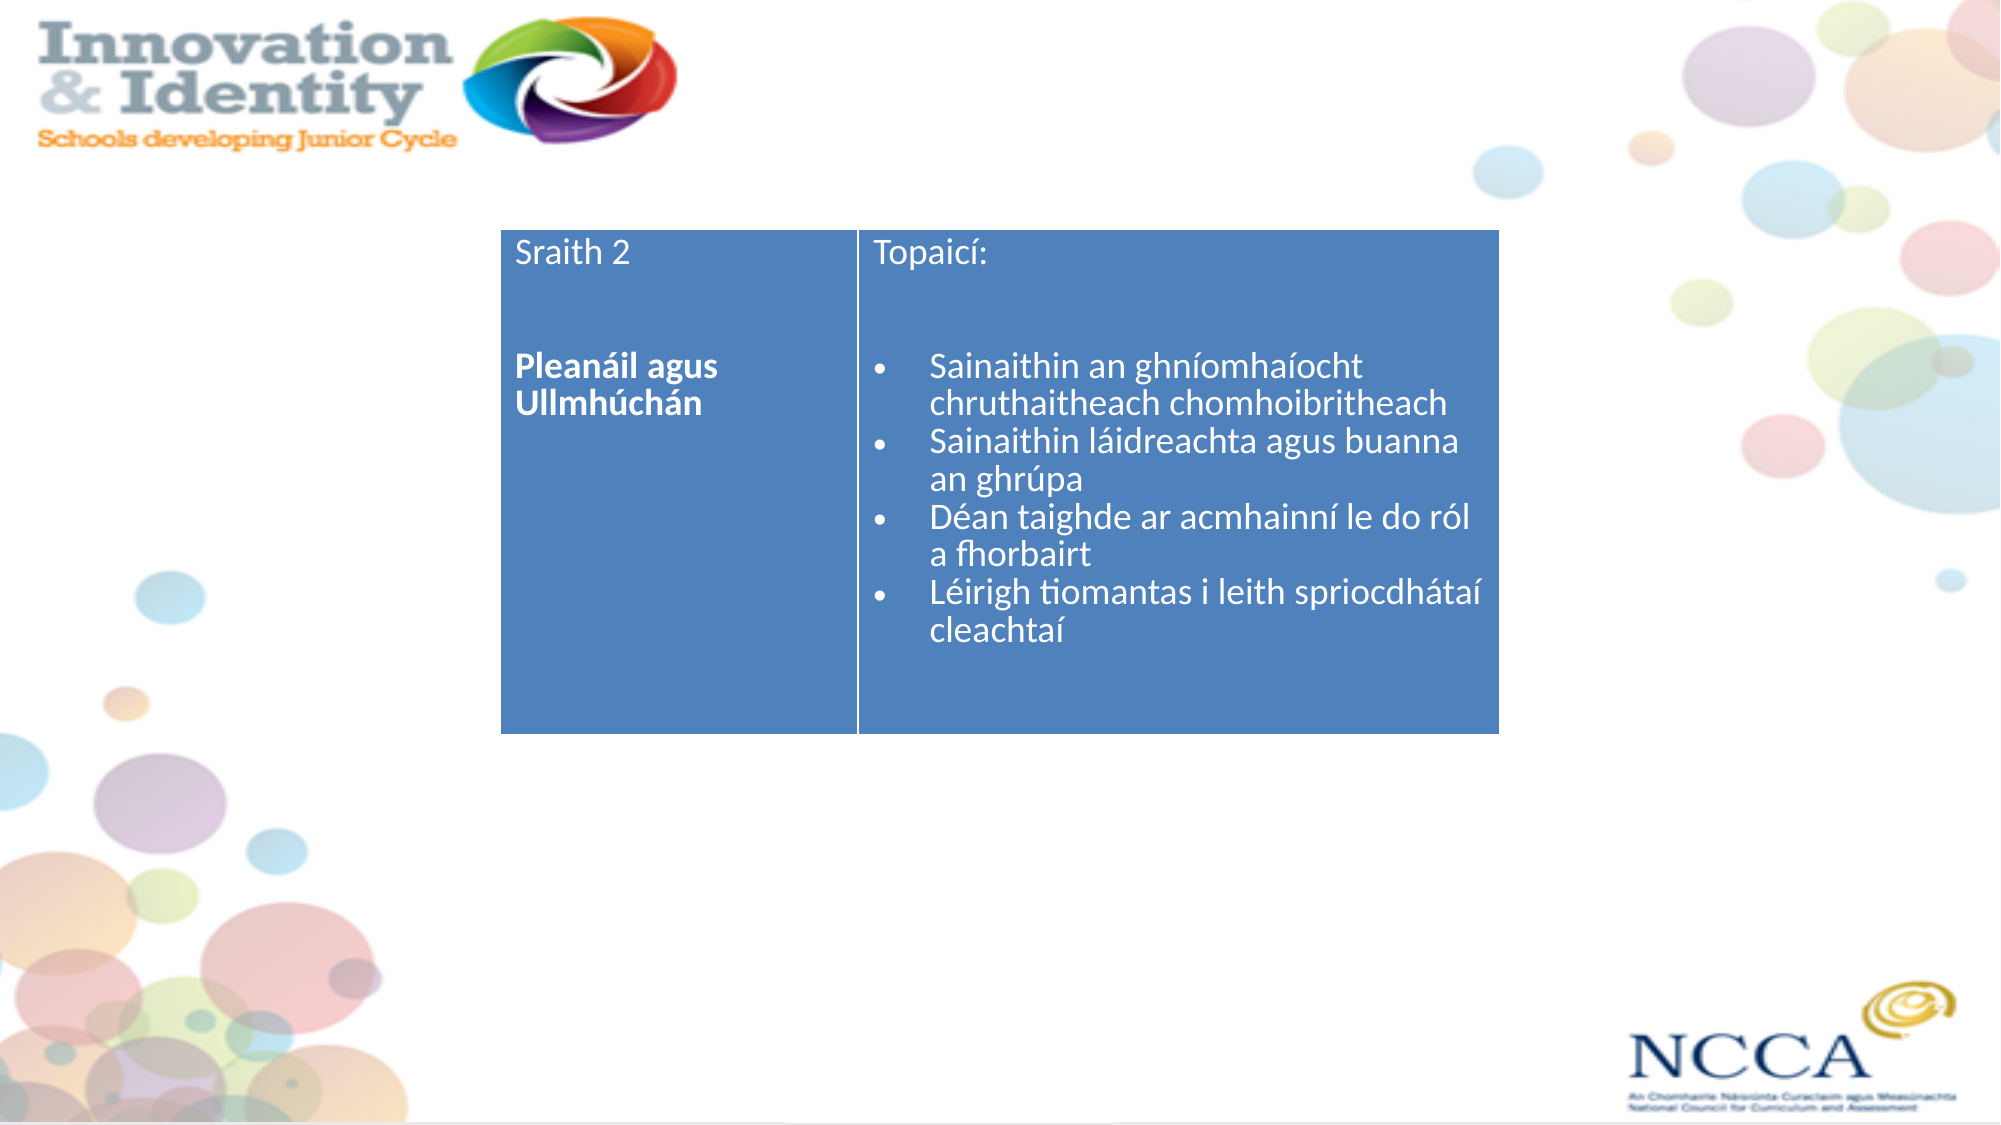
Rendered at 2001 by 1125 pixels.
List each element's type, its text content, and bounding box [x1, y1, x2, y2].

picture [0, 0, 2001, 1125]
table_header Sraith 2 Pleanáil agus Ullmhúchán [501, 230, 857, 734]
table_header Topaicí: Sainaithin an ghníomhaíocht chruthaitheach chomhoibritheach Sainaithin láidreachta agus buanna an ghrúpa Déan taighde ar acmhainní le do ról a fhorbairt Léirigh tiomantas i leith spriocdhátaí cleachtaí [859, 230, 1499, 734]
